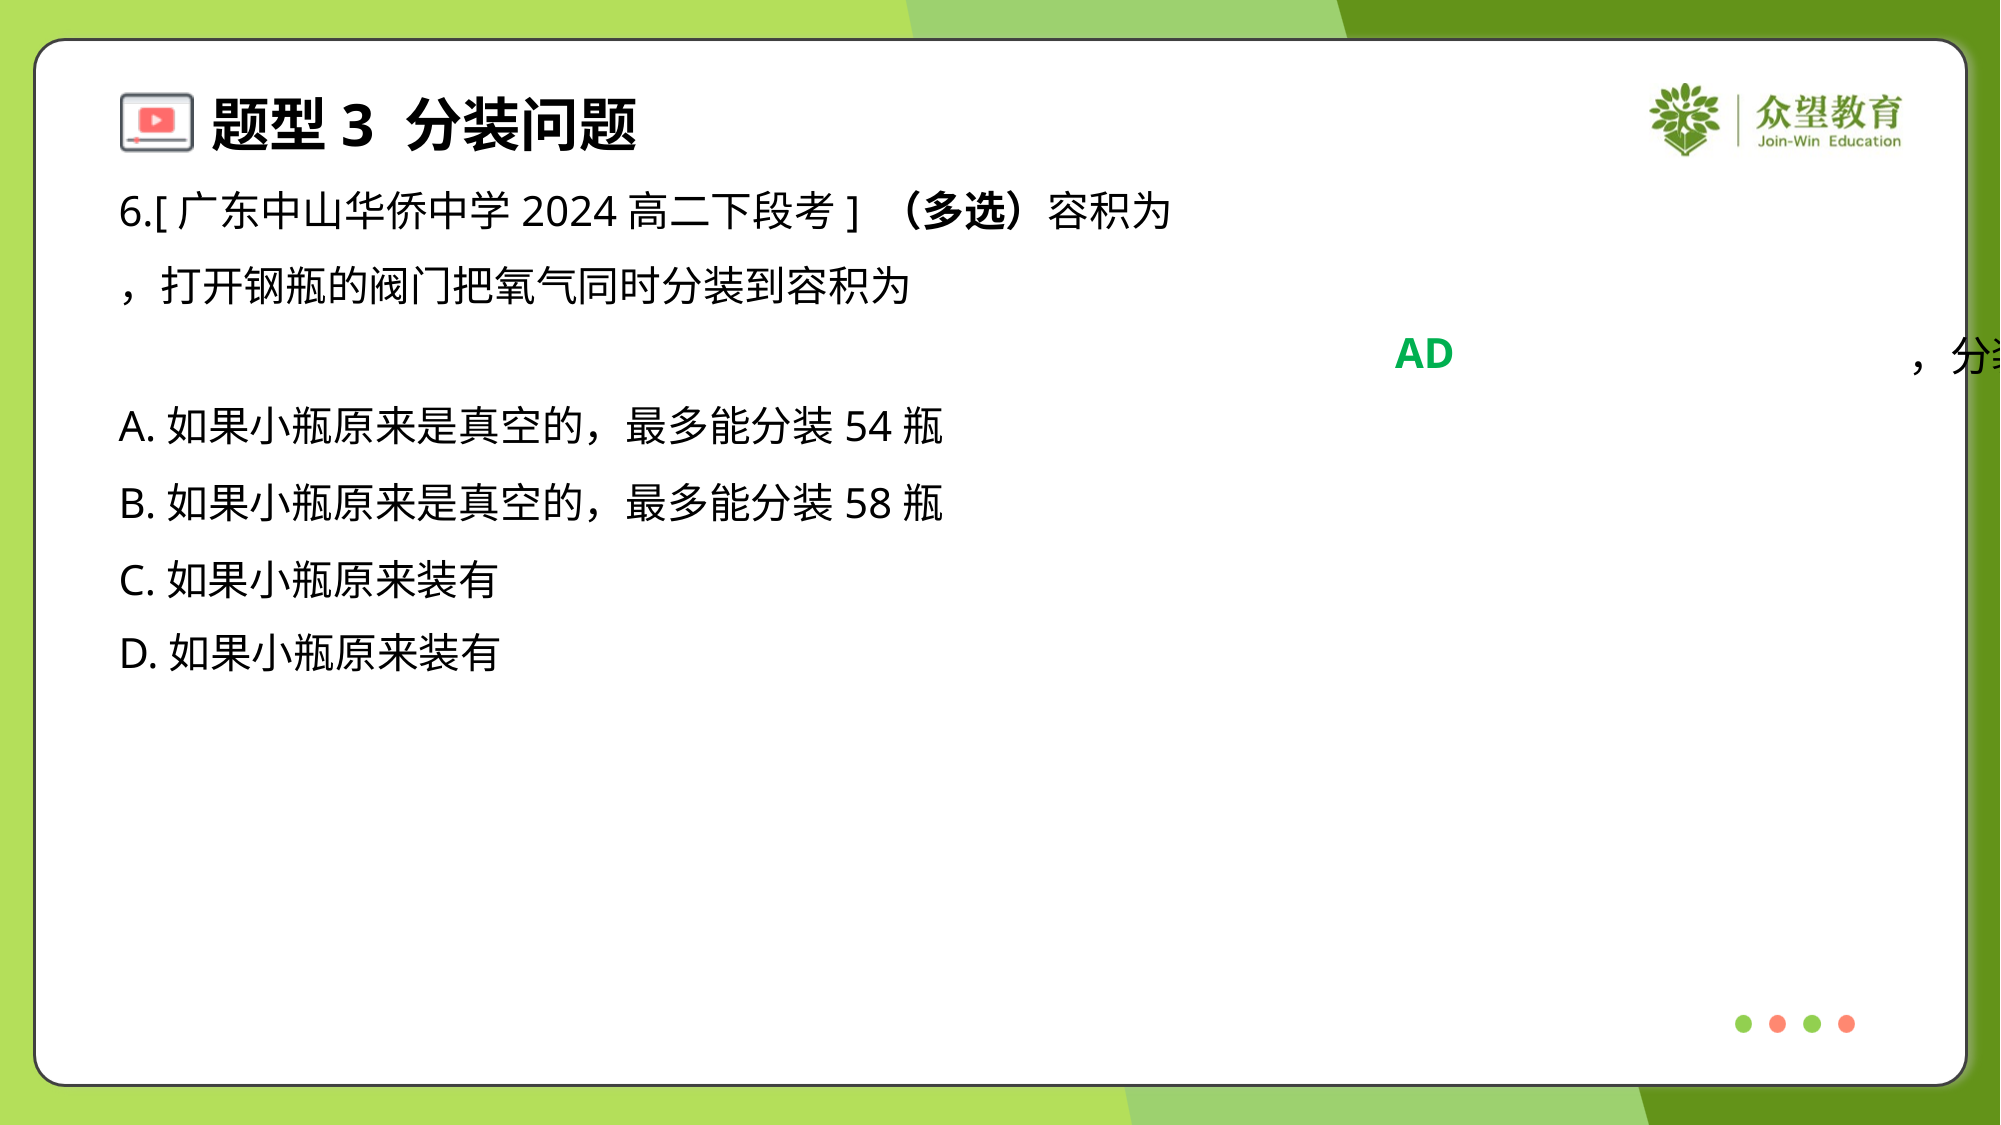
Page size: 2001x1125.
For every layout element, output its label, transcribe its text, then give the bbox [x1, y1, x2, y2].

picture [0, 0, 2000, 1125]
text_box AD [1377, 306, 1473, 371]
